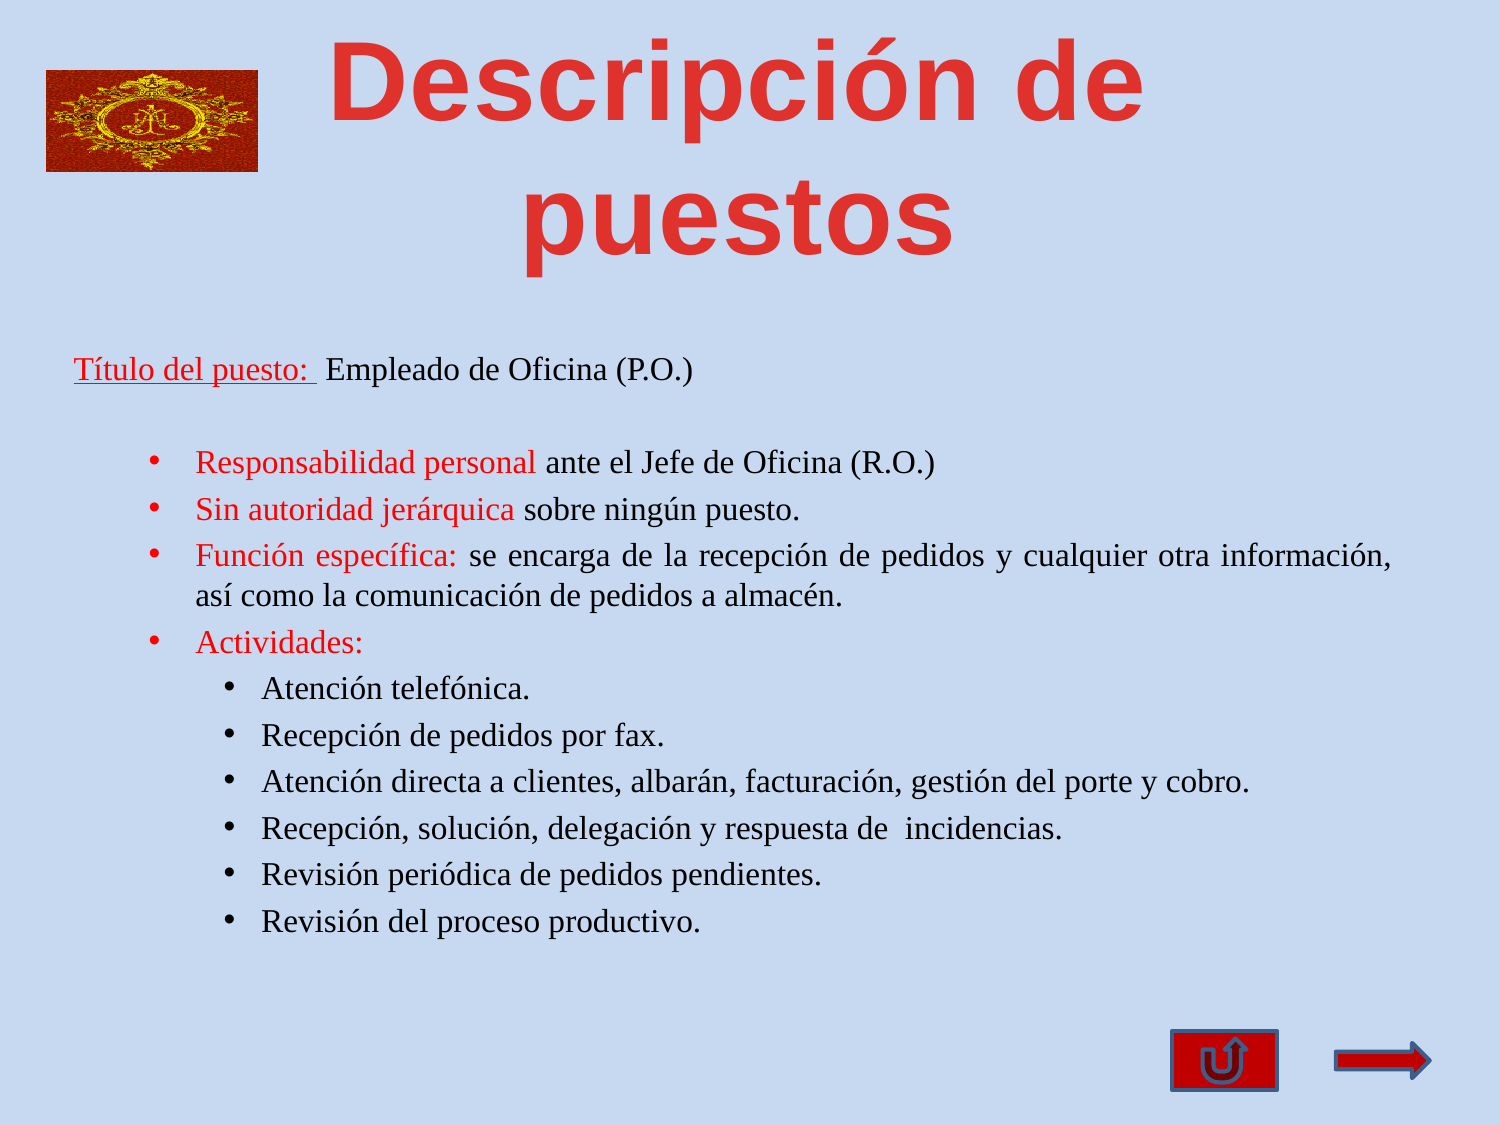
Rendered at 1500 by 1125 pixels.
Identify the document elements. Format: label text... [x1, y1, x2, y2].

text_box [1170, 1029, 1279, 1092]
text_box Descripción de puestos [152, 0, 1325, 285]
picture [46, 70, 258, 173]
text_box [1333, 1041, 1432, 1081]
list Título del puesto: Empleado de Oficina (P.O.) Responsabilidad personal ante el Jefe de Oficina (R.O.) Sin autoridad jerárquica sobre ningún puesto. Función específica: se encarga de la recepción de pedidos y cualquier otra información, así como la comunicación de pedidos a almacén. Actividades: Atención telefónica. Recepción de pedidos por fax. Atención directa a clientes, albarán, facturación, gestión del porte y cobro. Recepción, solución, delegación y respuesta de incidencias. Revisión periódica de pedidos pendientes. Revisión del proceso productivo. [58, 339, 1409, 1125]
